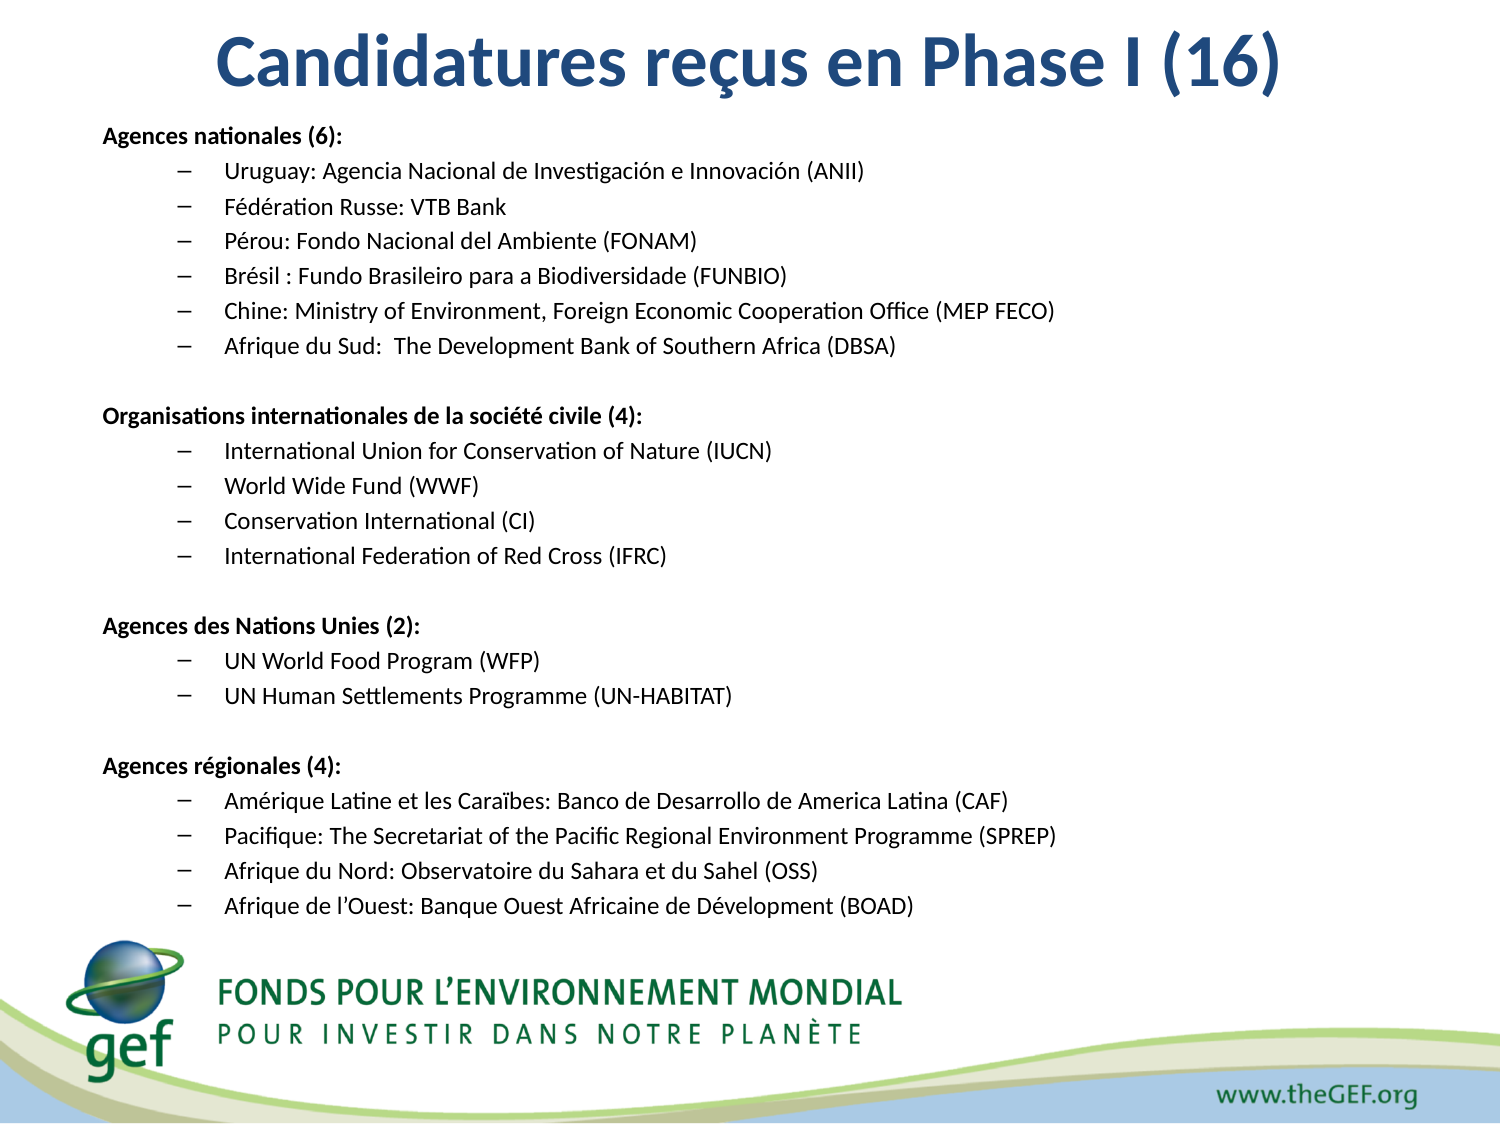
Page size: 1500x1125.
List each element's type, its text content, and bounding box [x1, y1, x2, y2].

picture [0, 912, 1500, 1125]
list Agences nationales (6): Uruguay: Agencia Nacional de Investigación e Innovación (ANII) Fédération Russe: VTB Bank Pérou: Fondo Nacional del Ambiente (FONAM) Brésil : Fundo Brasileiro para a Biodiversidade (FUNBIO) Chine: Ministry of Environment, Foreign Economic Cooperation Office (MEP FECO) Afrique du Sud: The Development Bank of Southern Africa (DBSA) Organisations internationales de la société civile (4): International Union for Conservation of Nature (IUCN) World Wide Fund (WWF) Conservation International (CI) International Federation of Red Cross (IFRC) Agences des Nations Unies (2): UN World Food Program (WFP) UN Human Settlements Programme (UN-HABITAT) Agences régionales (4): Amérique Latine et les Caraïbes: Banco de Desarrollo de America Latina (CAF) Pacifique: The Secretariat of the Pacific Regional Environment Programme (SPREP) Afrique du Nord: Observatoire du Sahara et du Sahel (OSS) Afrique de l’Ouest: Banque Ouest Africaine de Dévelopment (BOAD) [87, 112, 1438, 826]
title Candidatures reçus en Phase I (16) [74, 0, 1426, 151]
